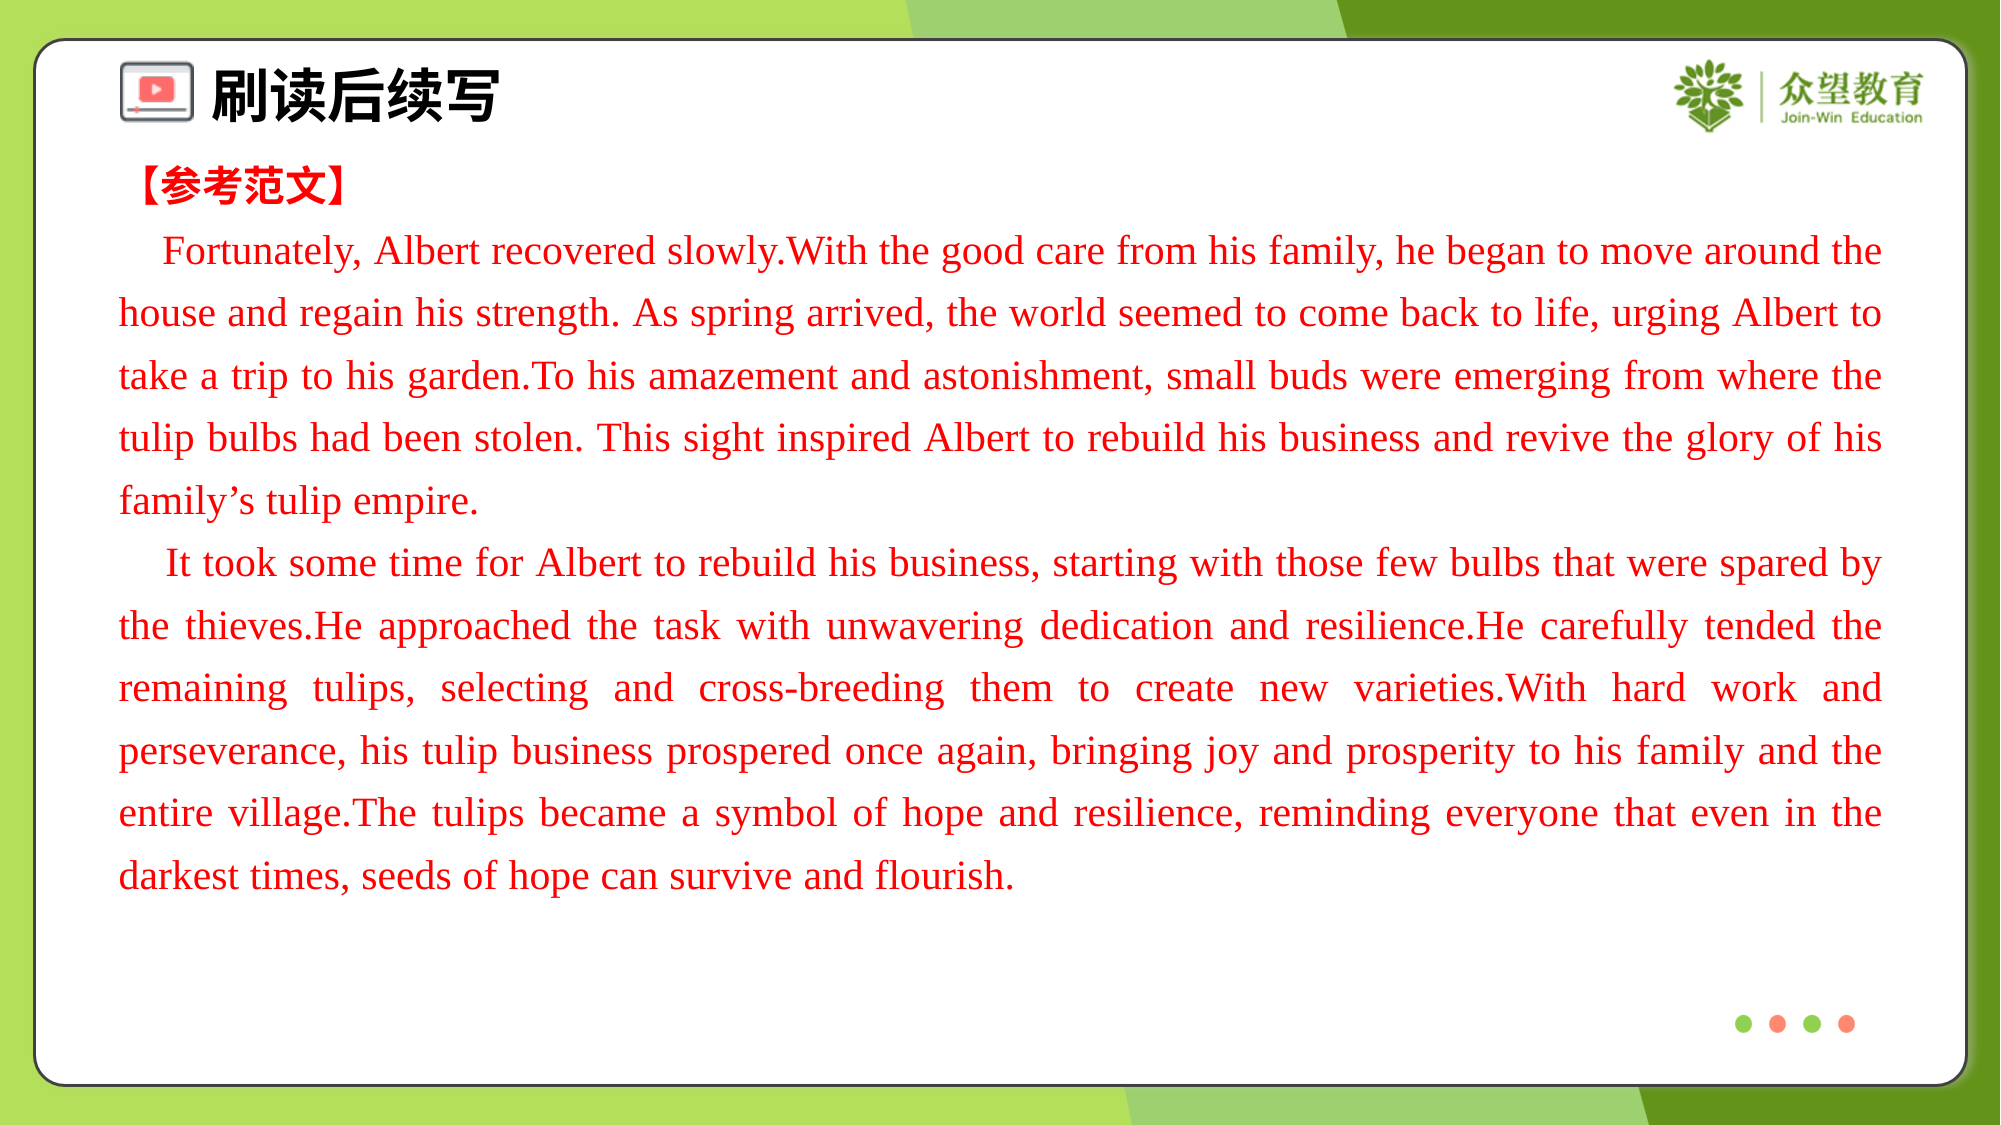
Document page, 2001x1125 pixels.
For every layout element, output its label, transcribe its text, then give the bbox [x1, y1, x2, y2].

picture [0, 0, 2000, 1125]
text_box 【参考范文】 Fortunately, Albert recovered slowly.With the good care from his family, he began to move around the house and regain his strength. As spring arrived, the world seemed to come back to life, urging Albert to take a trip to his garden.To his amazement and astonishment, small buds were emerging from where the tulip bulbs had been stolen. This sight inspired Albert to rebuild his business and revive the glory of his family’s tulip empire. It took some time for Albert to rebuild his business, starting with those few bulbs that were spared by the thieves.He approached the task with unwavering dedication and resilience.He carefully tended the remaining tulips, selecting and cross-breeding them to create new varieties.With hard work and perseverance, his tulip business prospered once again, bringing joy and prosperity to his family and the entire village.The tulips became a symbol of hope and resilience, reminding everyone that even in the darkest times, seeds of hope can survive and flourish. [118, 147, 1883, 956]
